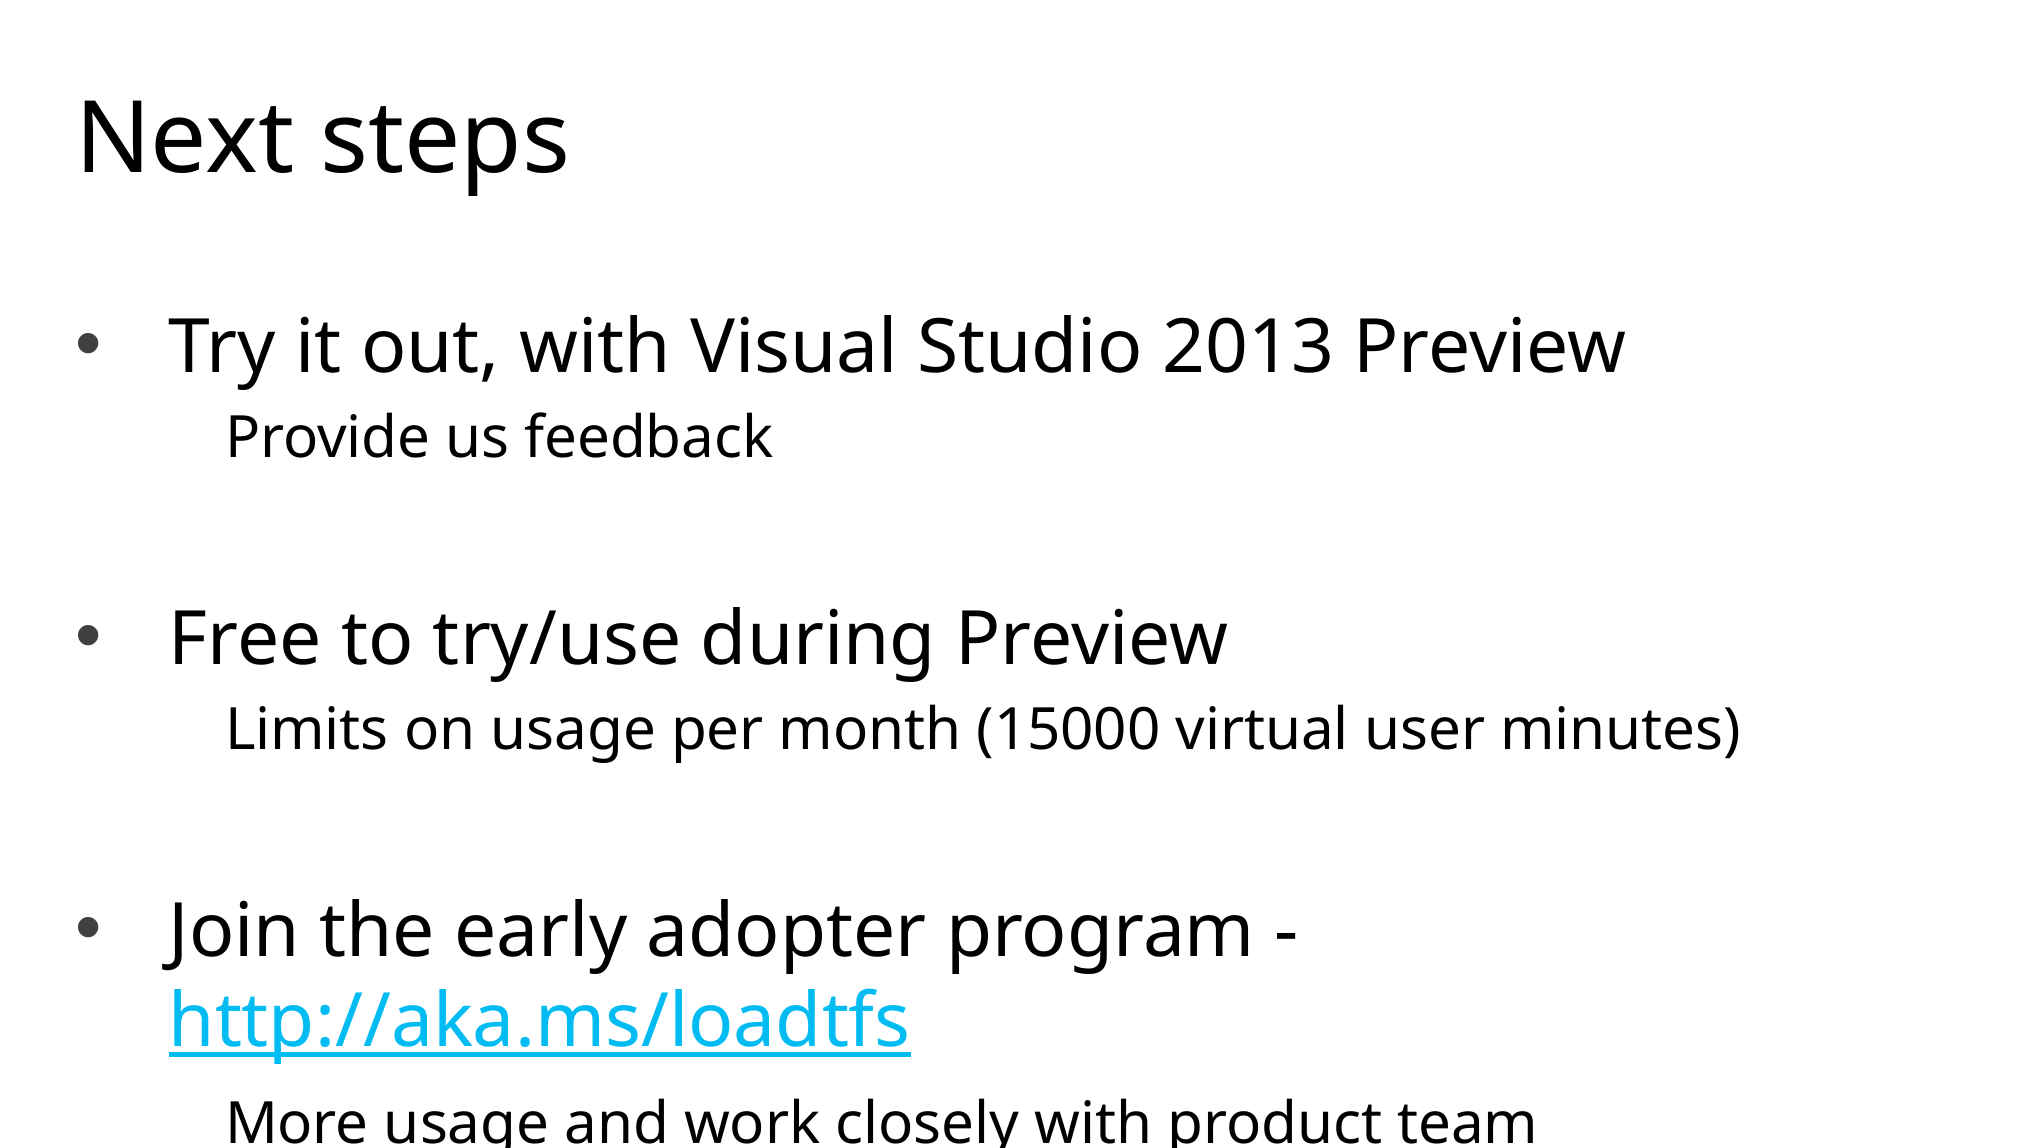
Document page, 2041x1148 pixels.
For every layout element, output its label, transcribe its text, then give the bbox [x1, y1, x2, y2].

title Next steps [45, 48, 1996, 199]
list Try it out, with Visual Studio 2013 Preview Provide us feedback Free to try/use during Preview Limits on usage per month (15000 virtual user minutes) Join the early adopter program - http://aka.ms/loadtfs More usage and work closely with product team [45, 273, 1996, 1099]
